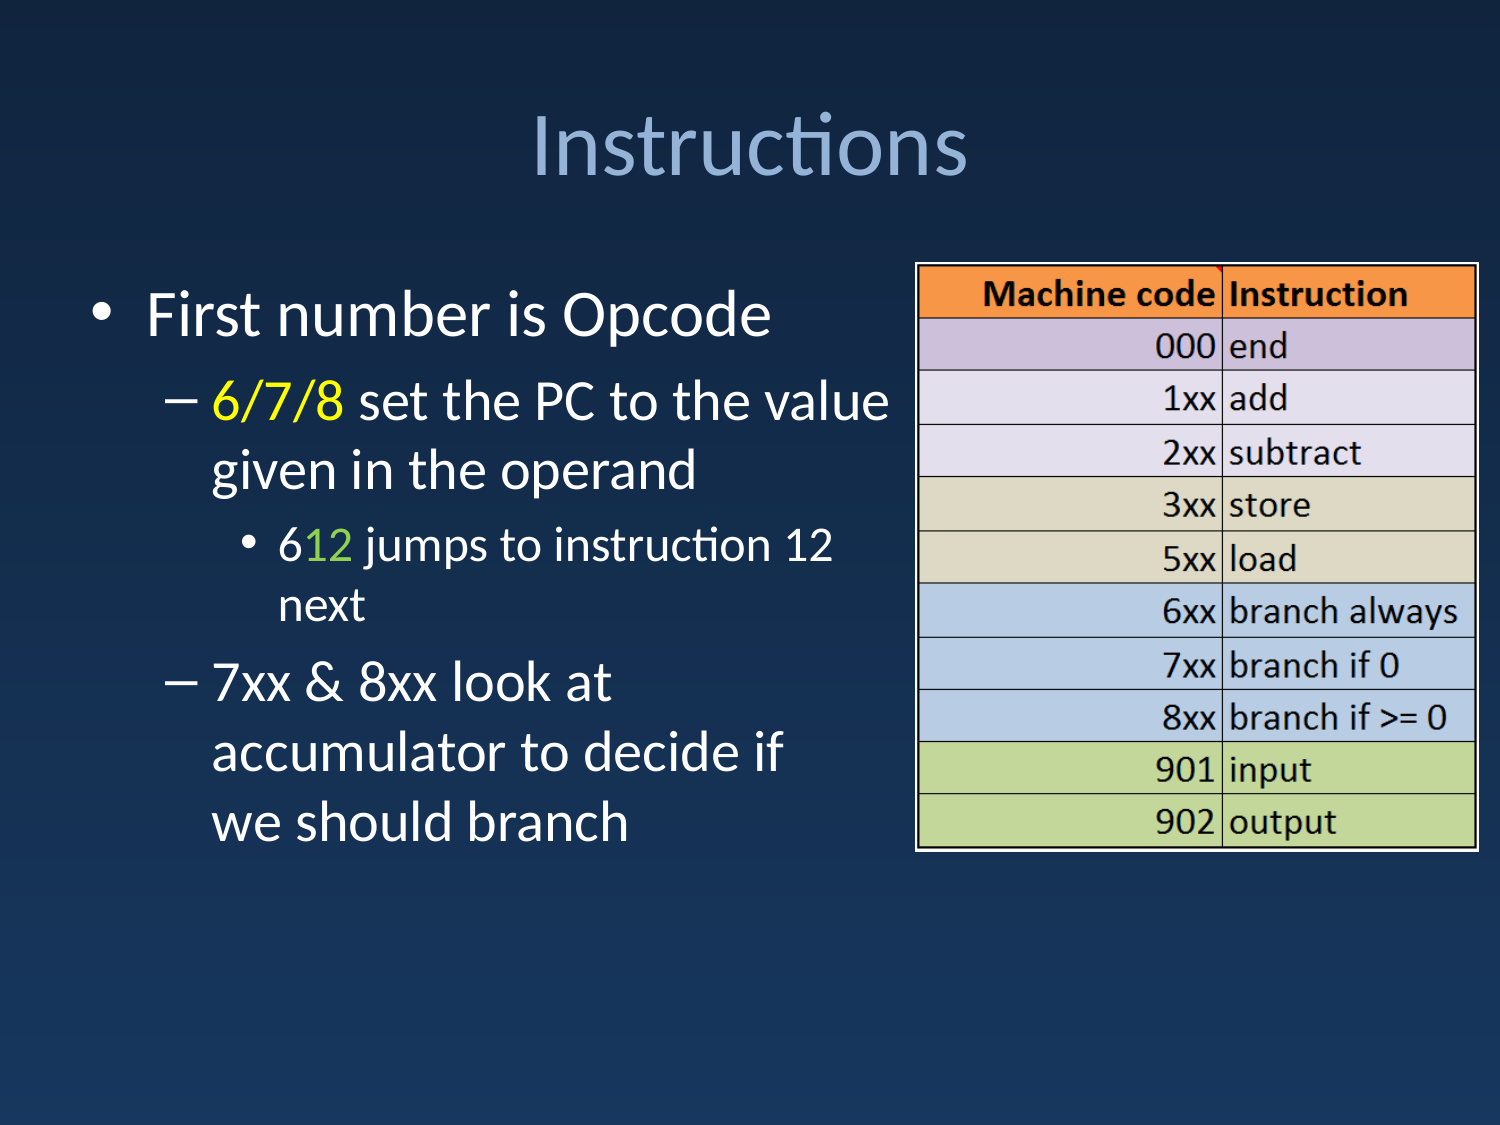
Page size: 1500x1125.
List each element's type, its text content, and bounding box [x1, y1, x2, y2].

picture [914, 262, 1479, 852]
list First number is Opcode 6/7/8 set the PC to the value given in the operand 612 jumps to instruction 12 next 7xx & 8xx look at accumulator to decide if we should branch [75, 262, 1425, 1088]
title Instructions [75, 45, 1425, 233]
